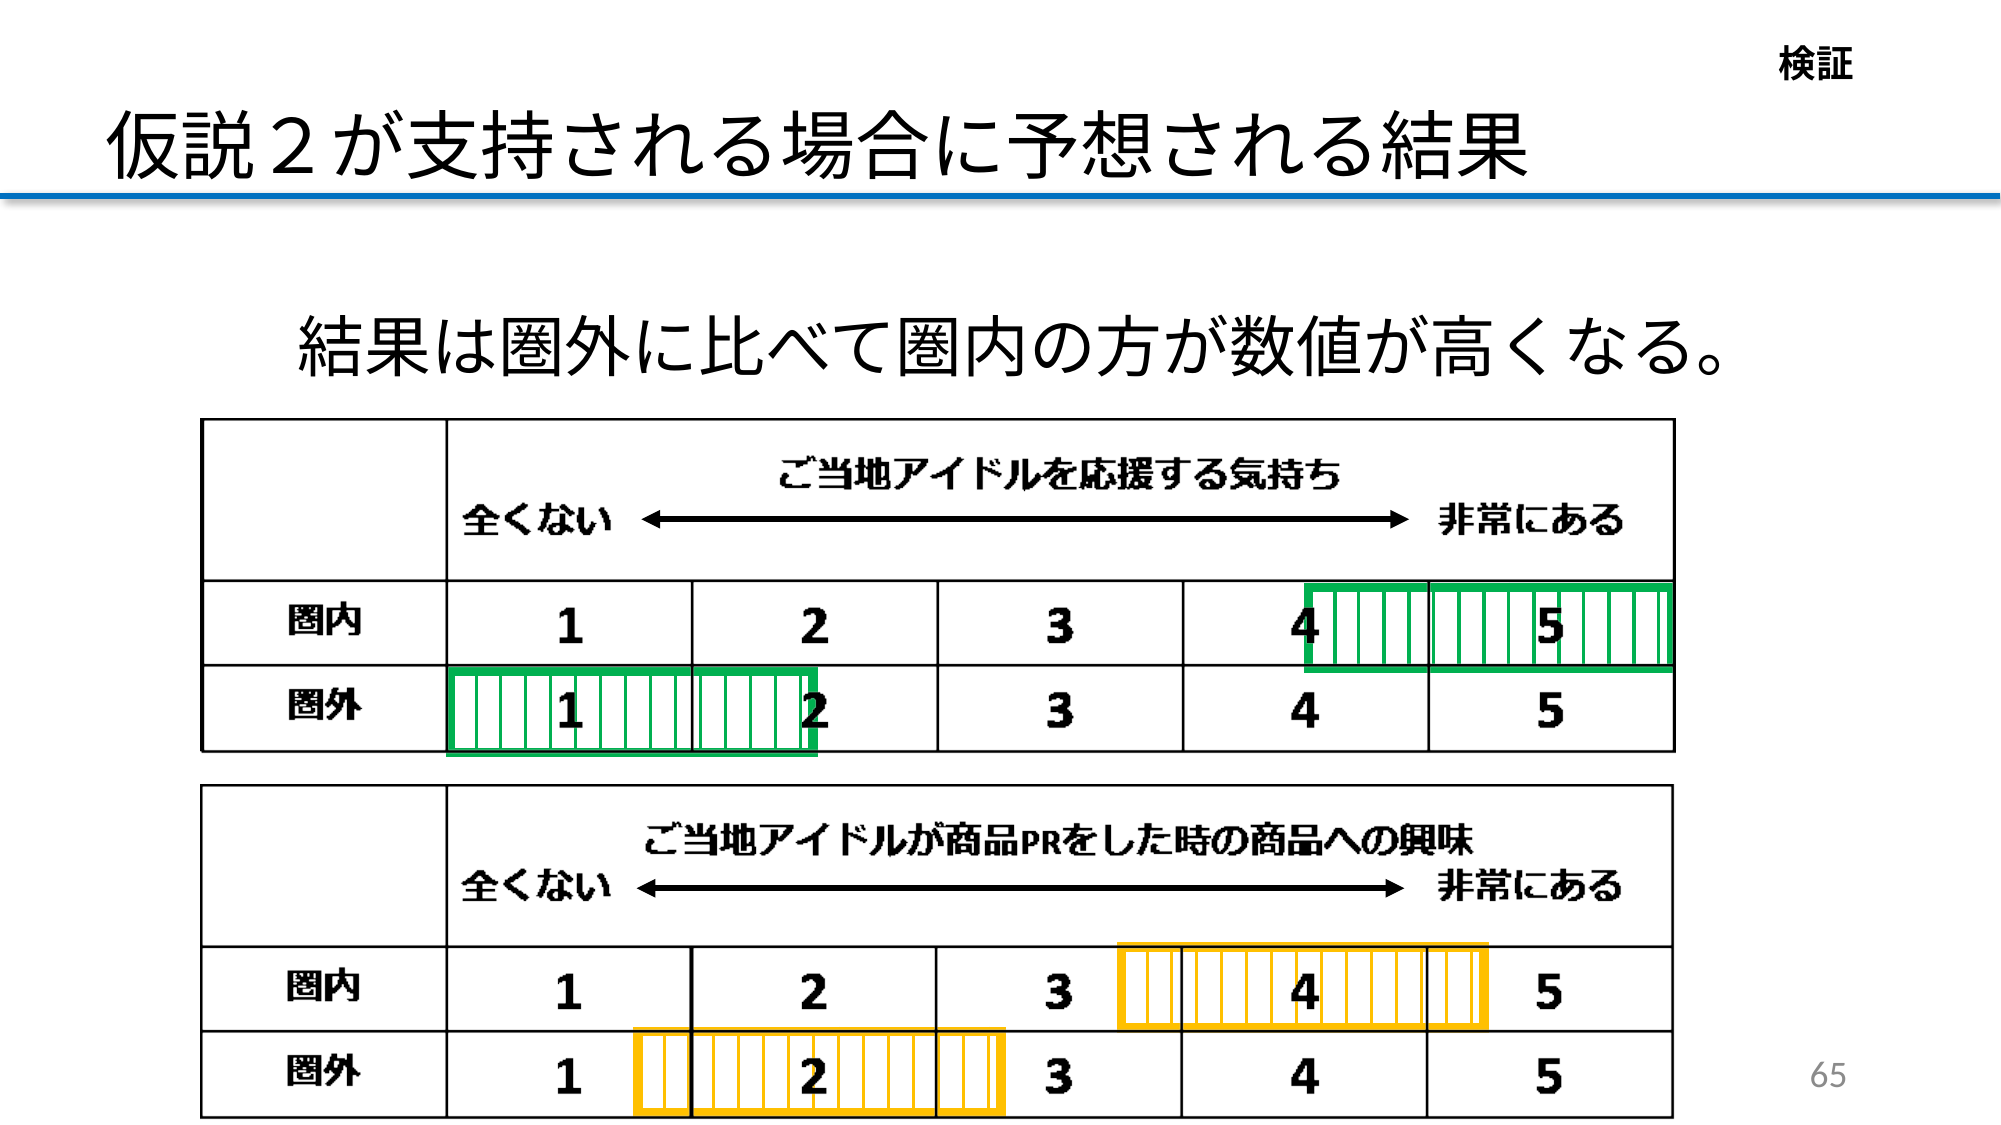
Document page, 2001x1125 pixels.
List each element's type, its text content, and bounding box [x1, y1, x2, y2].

text_box 仮説２が支持される場合に予想される結果 [90, 91, 1546, 197]
text_box 検証 [1764, 33, 1869, 93]
picture [200, 784, 1676, 1125]
picture [200, 418, 1676, 780]
text_box 結果は圏外に比べて圏内の方が数値が高くなる。 [283, 297, 1779, 393]
slide_number 65 [1676, 1042, 1863, 1103]
